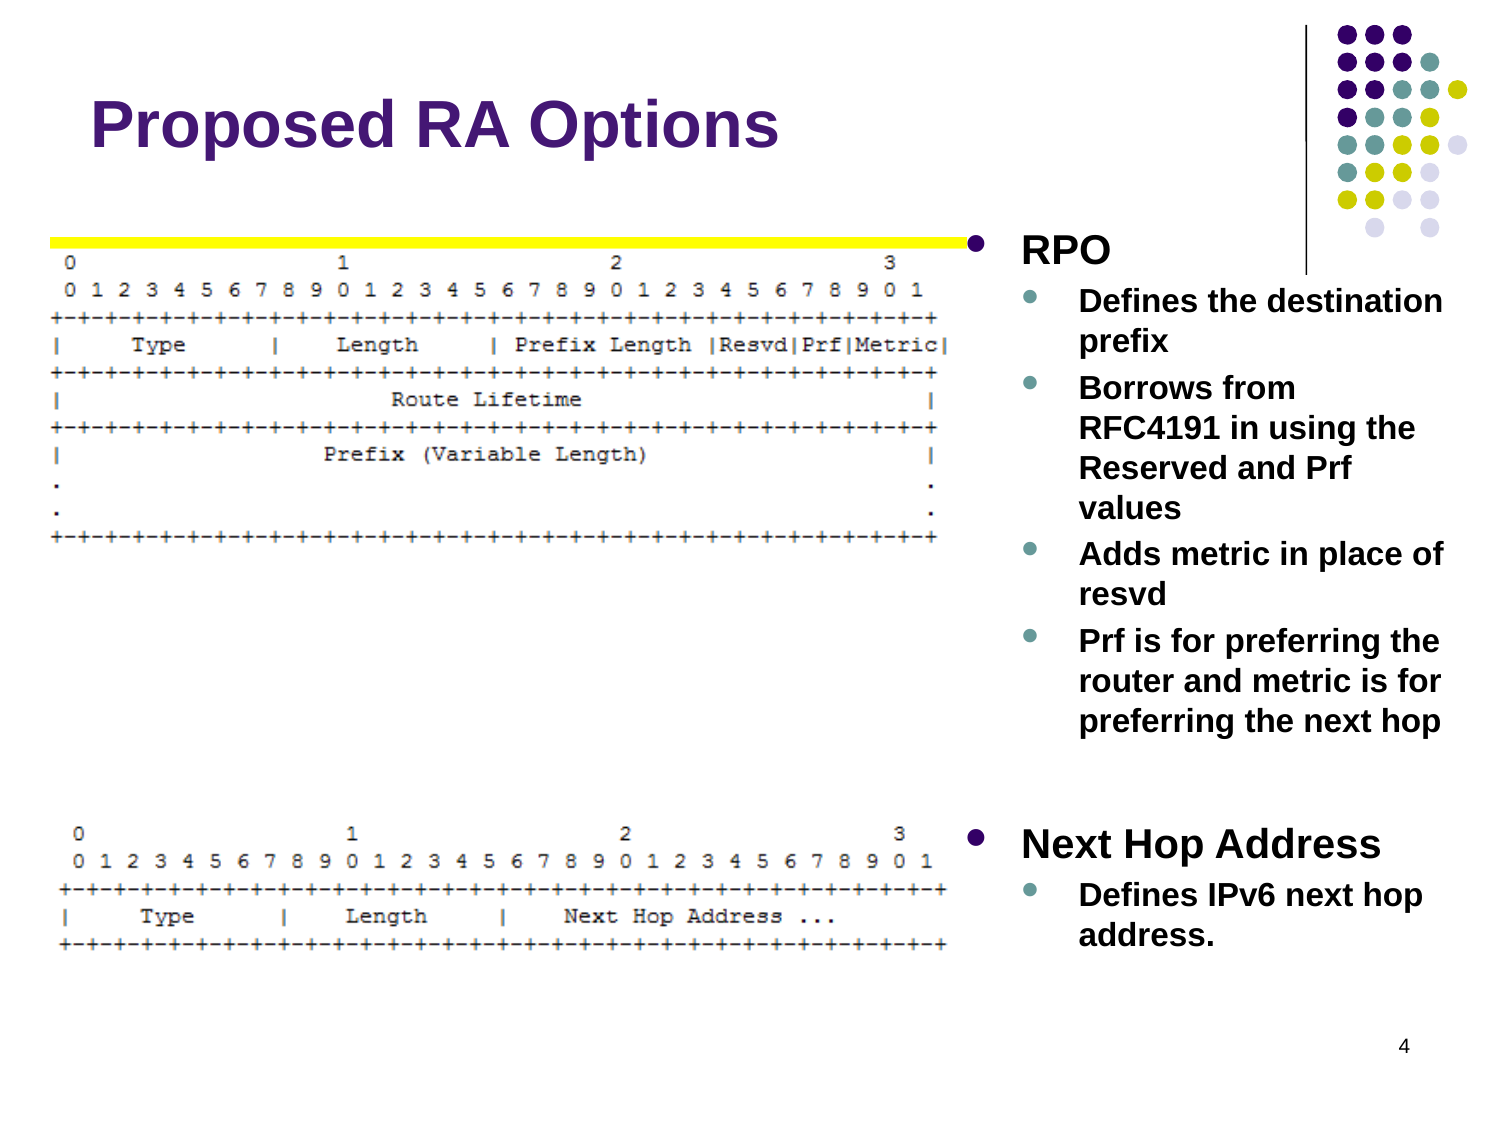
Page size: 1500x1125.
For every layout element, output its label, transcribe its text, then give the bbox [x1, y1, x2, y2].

title Proposed RA Options [74, 37, 1426, 169]
picture [49, 802, 963, 978]
picture [49, 237, 968, 551]
list RPO Defines the destination prefix Borrows from RFC4191 in using the Reserved and Prf values Adds metric in place of resvd Prf is for preferring the router and metric is for preferring the next hop Next Hop Address Defines IPv6 next hop address. [949, 215, 1463, 978]
slide_number 4 [1074, 1024, 1426, 1101]
